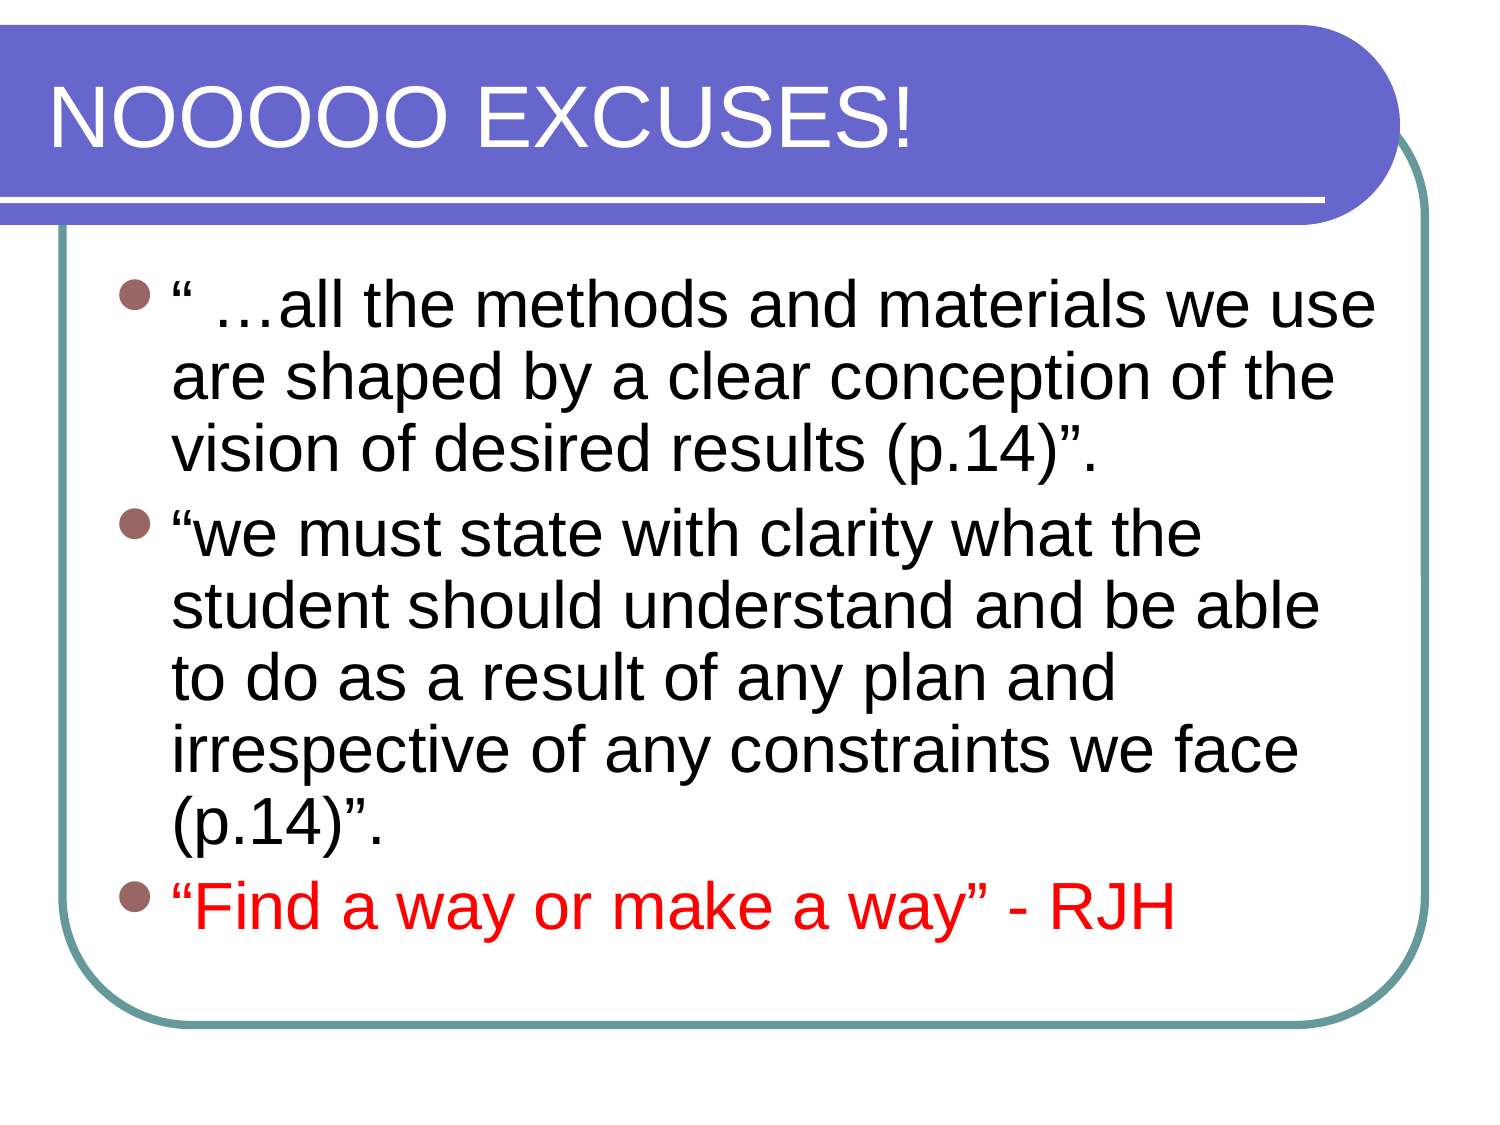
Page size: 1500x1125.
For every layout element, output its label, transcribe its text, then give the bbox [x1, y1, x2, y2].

title NOOOOO EXCUSES! [31, 37, 1348, 188]
list “ …all the methods and materials we use are shaped by a clear conception of the vision of desired results (p.14)”. “we must state with clarity what the student should understand and be able to do as a result of any plan and irrespective of any constraints we face (p.14)”. “Find a way or make a way” - RJH [99, 262, 1401, 988]
